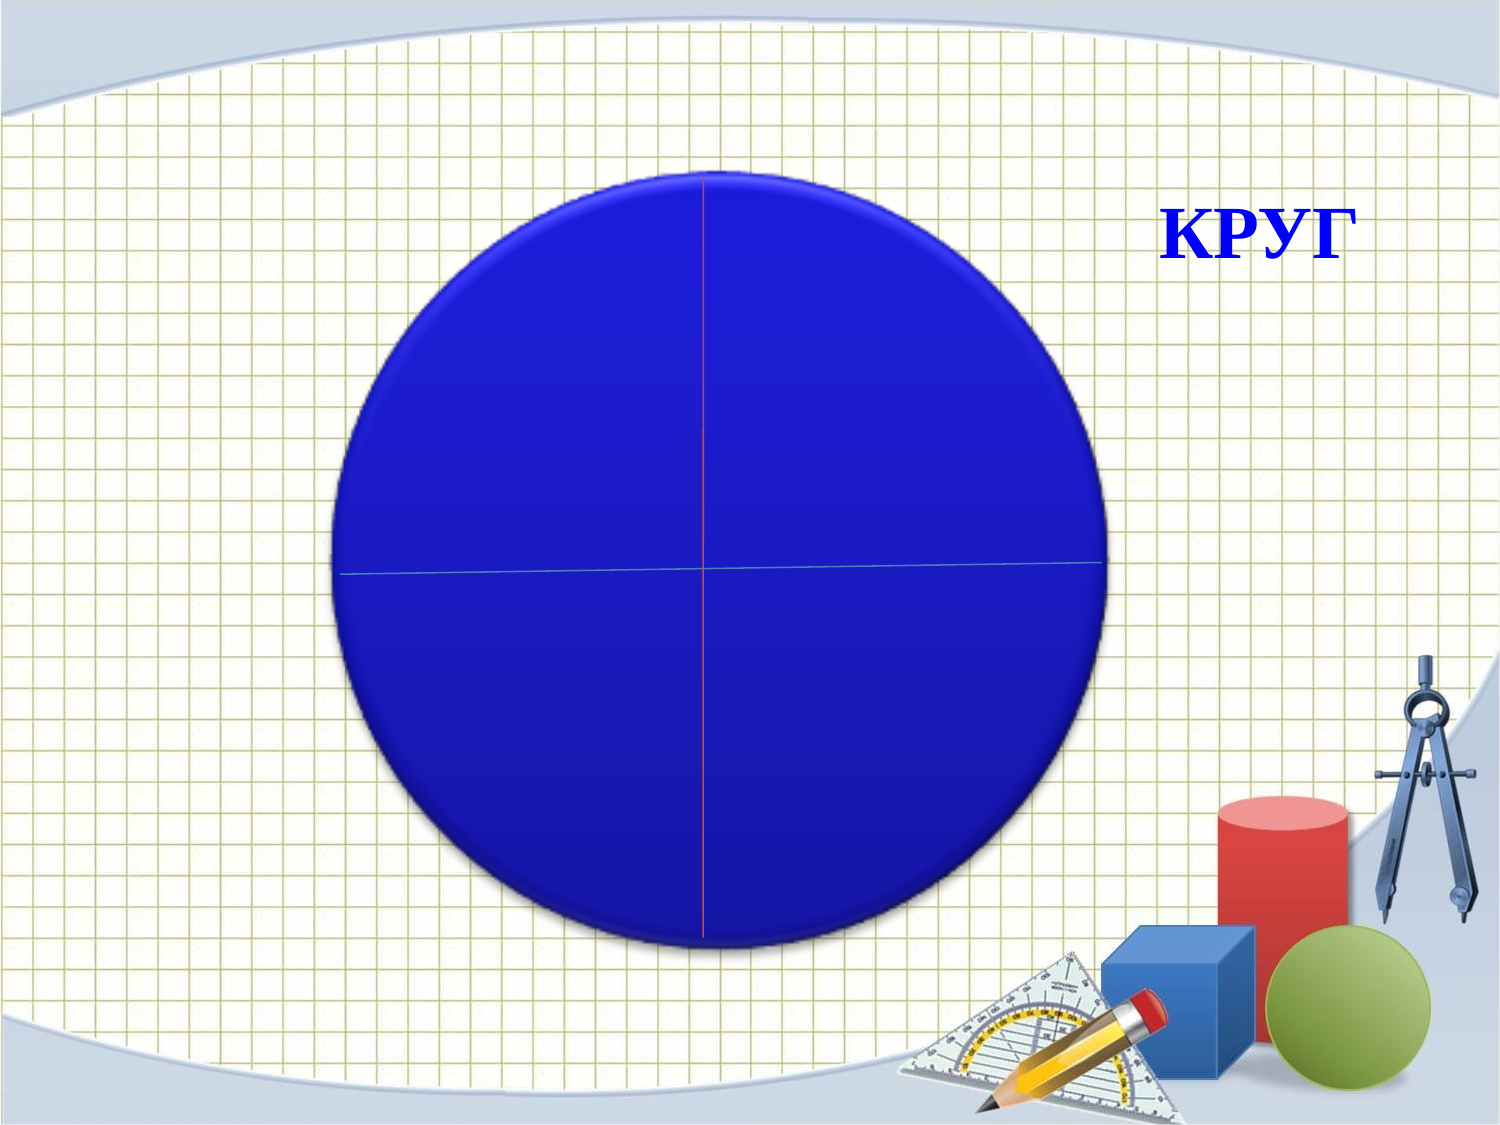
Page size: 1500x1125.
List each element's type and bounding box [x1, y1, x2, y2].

text_box [316, 163, 1126, 973]
picture [0, 0, 1500, 1125]
text_box [339, 562, 1102, 575]
